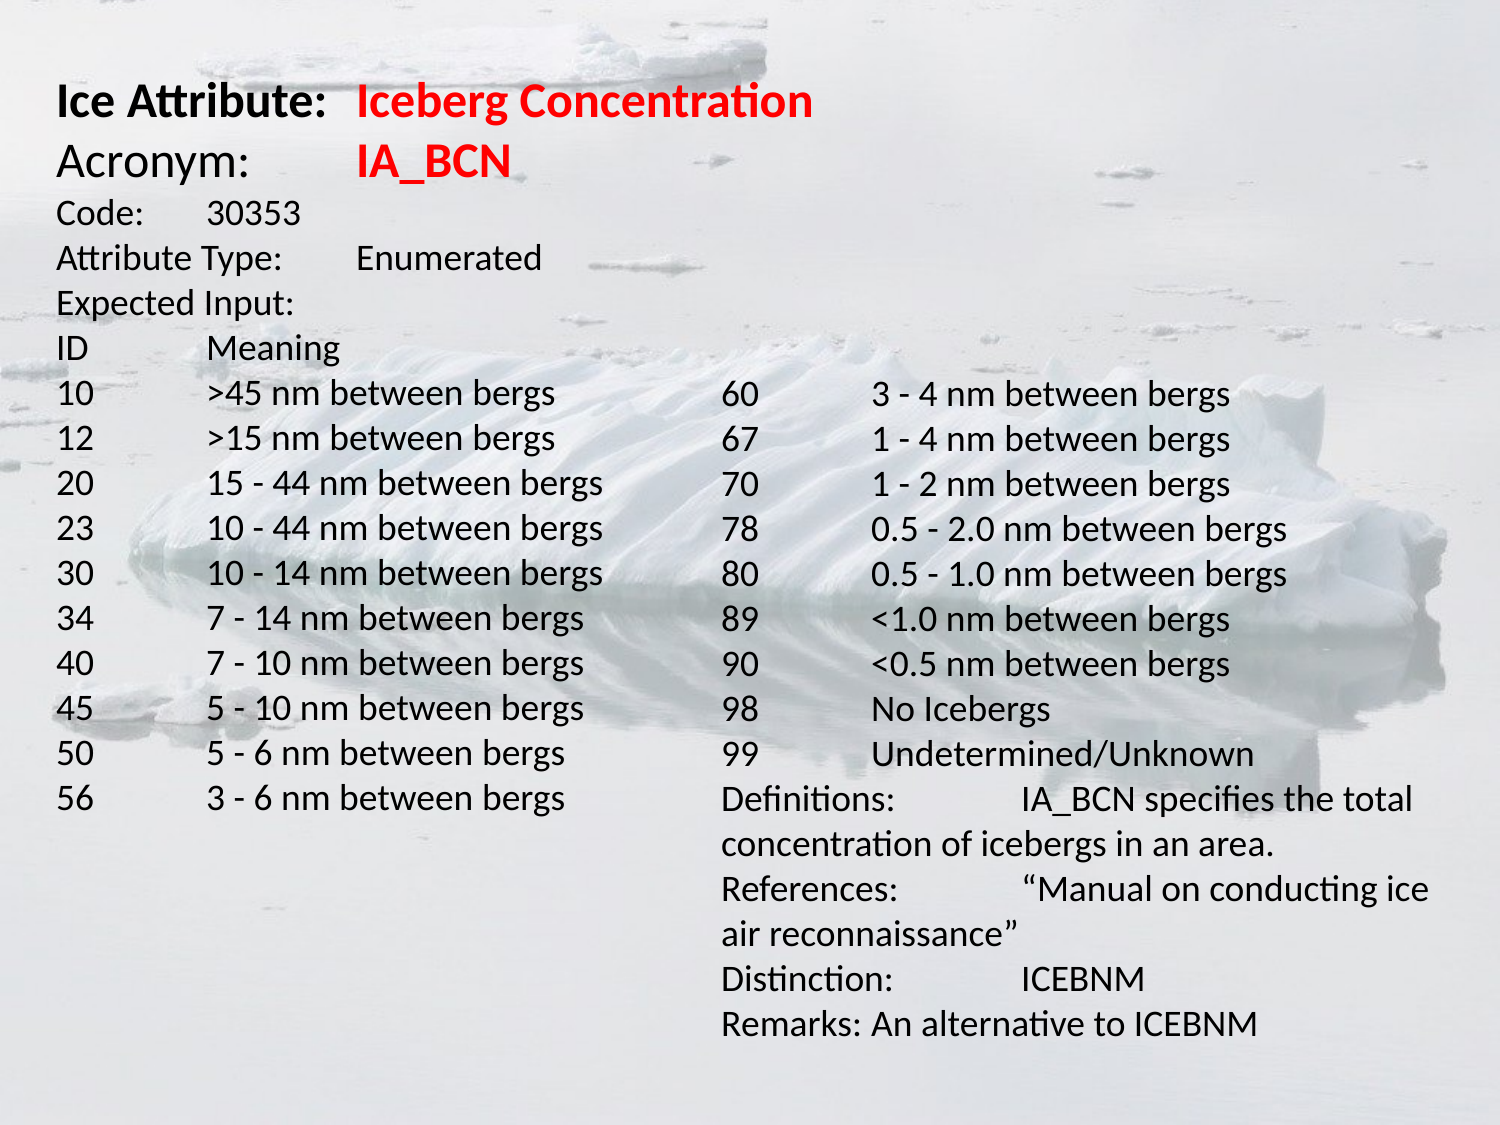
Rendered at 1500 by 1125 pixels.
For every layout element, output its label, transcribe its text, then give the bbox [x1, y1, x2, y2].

text_box 60 3 - 4 nm between bergs 67 1 - 4 nm between bergs 70 1 - 2 nm between bergs 78 0.5 - 2.0 nm between bergs 80 0.5 - 1.0 nm between bergs 89 <1.0 nm between bergs 90 <0.5 nm between bergs 98 No Icebergs 99 Undetermined/Unknown Definitions: IA_BCN specifies the total concentration of icebergs in an area. References: “Manual on conducting ice air reconnaissance” Distinction: ICEBNM Remarks: An alternative to ICEBNM [706, 361, 1457, 1052]
picture [0, 0, 1500, 1125]
text_box Ice Attribute: Iceberg Concentration Acronym: IA_BCN Code: 30353 Attribute Type: Enumerated Expected Input: ID Meaning 10 >45 nm between bergs 12 >15 nm between bergs 20 15 - 44 nm between bergs 23 10 - 44 nm between bergs 30 10 - 14 nm between bergs 34 7 - 14 nm between bergs 40 7 - 10 nm between bergs 45 5 - 10 nm between bergs 50 5 - 6 nm between bergs 56 3 - 6 nm between bergs [41, 60, 939, 826]
